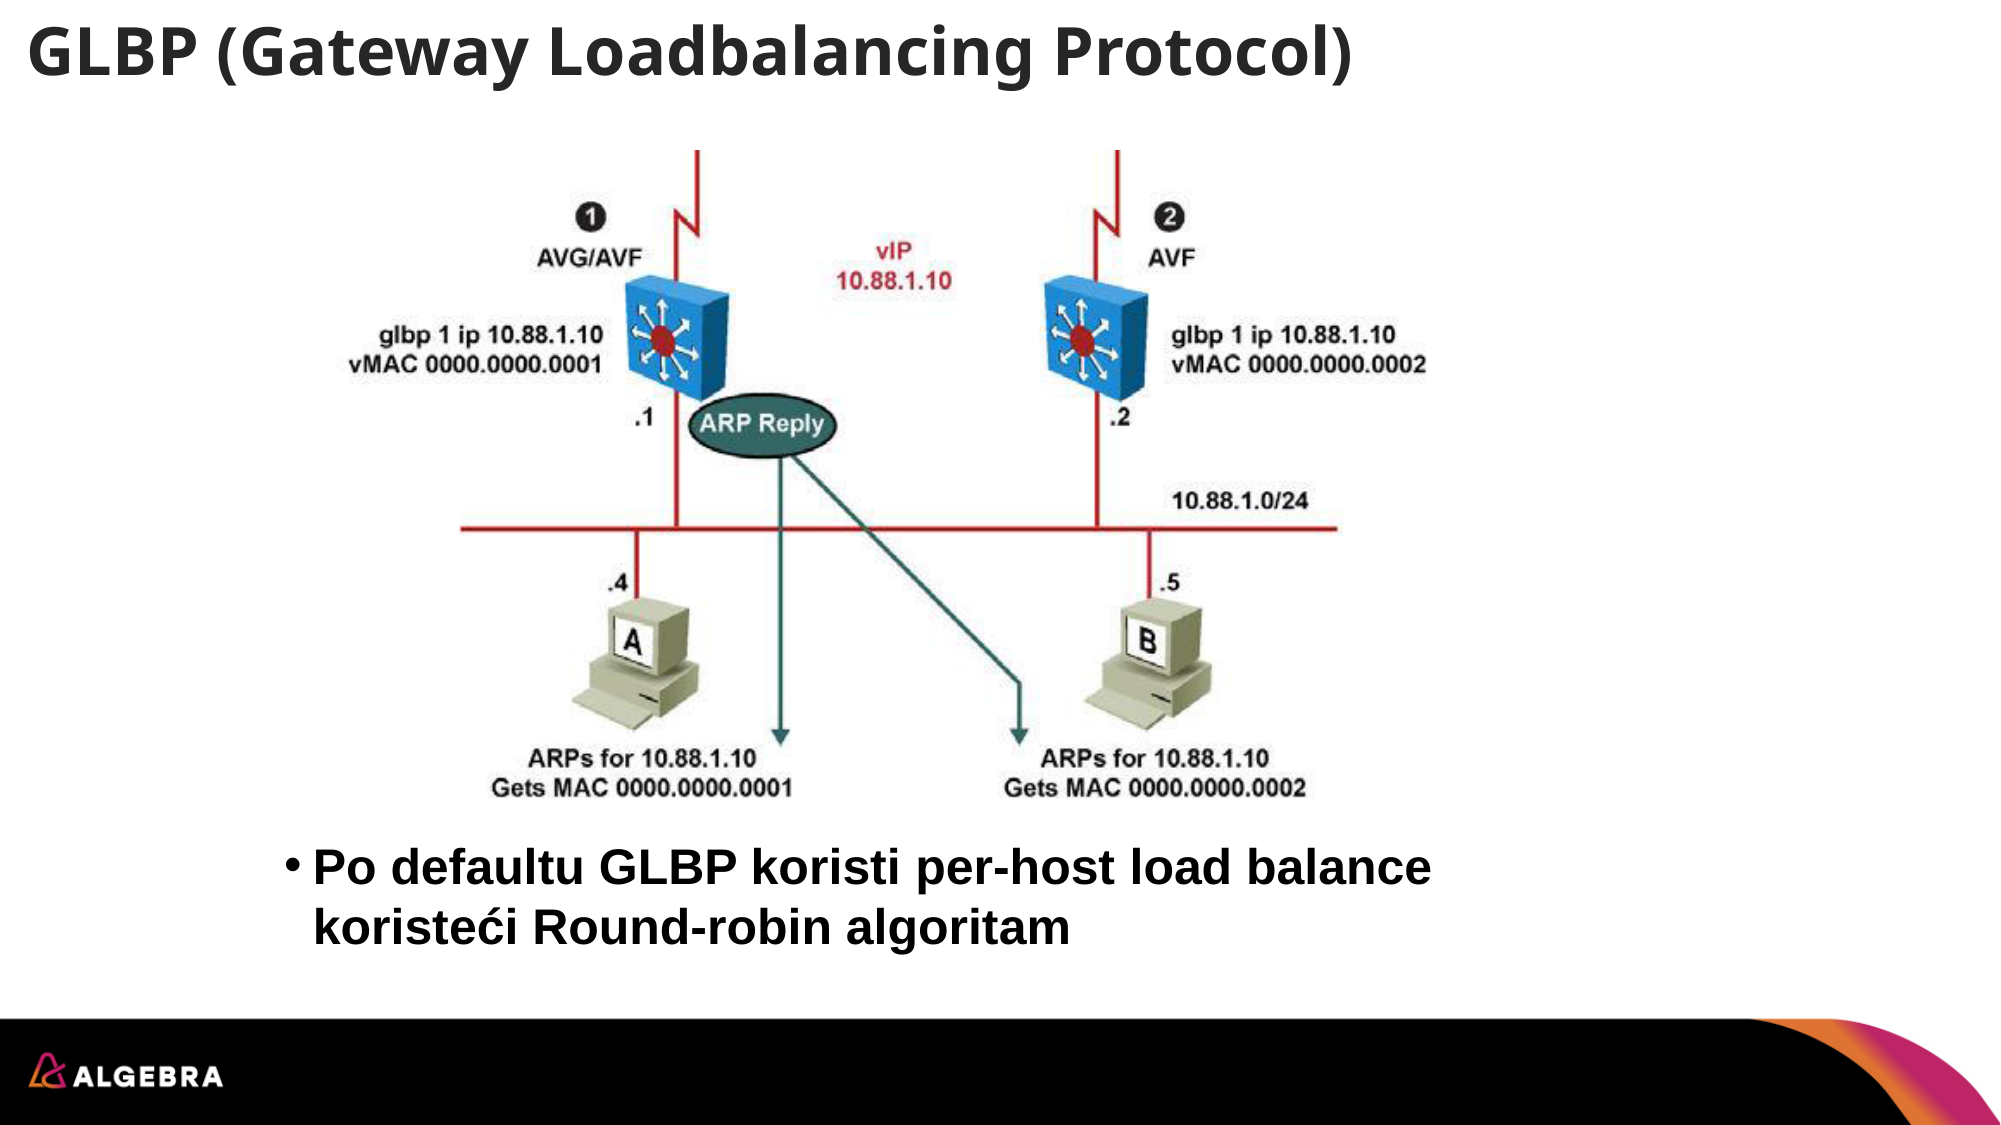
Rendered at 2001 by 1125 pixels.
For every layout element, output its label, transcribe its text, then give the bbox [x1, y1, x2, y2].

title GLBP (Gateway Loadbalancing Protocol) [11, 10, 1959, 187]
text_box Po defaultu GLBP koristi per-host load balance koristeći Round-robin algoritam [269, 736, 1513, 962]
picture [0, 0, 2001, 1125]
